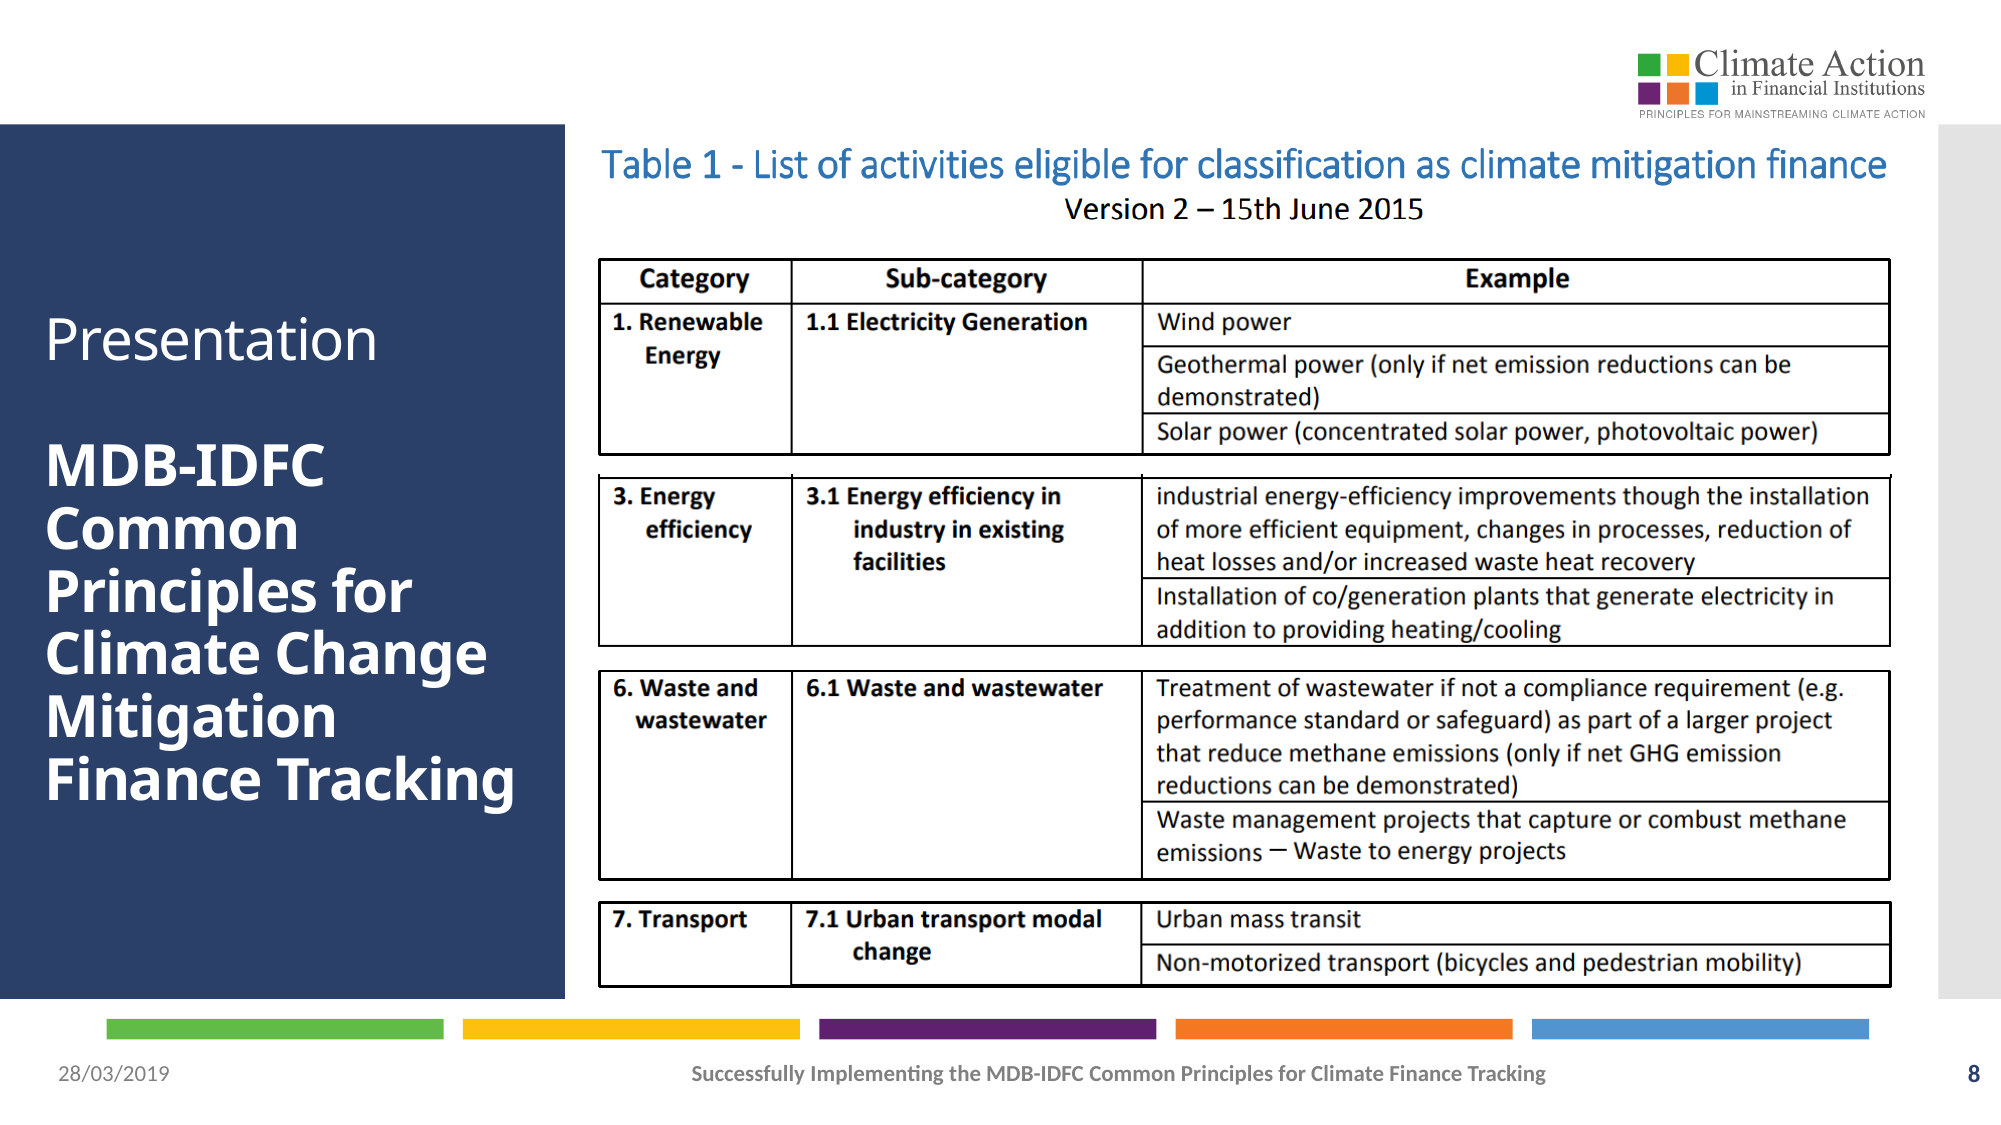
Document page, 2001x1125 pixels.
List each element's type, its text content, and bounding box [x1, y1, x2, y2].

title Presentation MDB-IDFC Common Principles for Climate Change Mitigation Finance Tracking [29, 184, 548, 940]
picture [1635, 46, 1937, 126]
picture [592, 141, 1897, 228]
picture [600, 903, 1891, 986]
picture [600, 260, 1889, 454]
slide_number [43, 1042, 493, 1103]
slide_number 8 [1744, 1042, 1996, 1103]
picture [600, 671, 1889, 879]
footer Successfully Implementing the MDB-IDFC Common Principles for Climate Finance Tracking [634, 1042, 1605, 1103]
picture [595, 474, 1897, 653]
